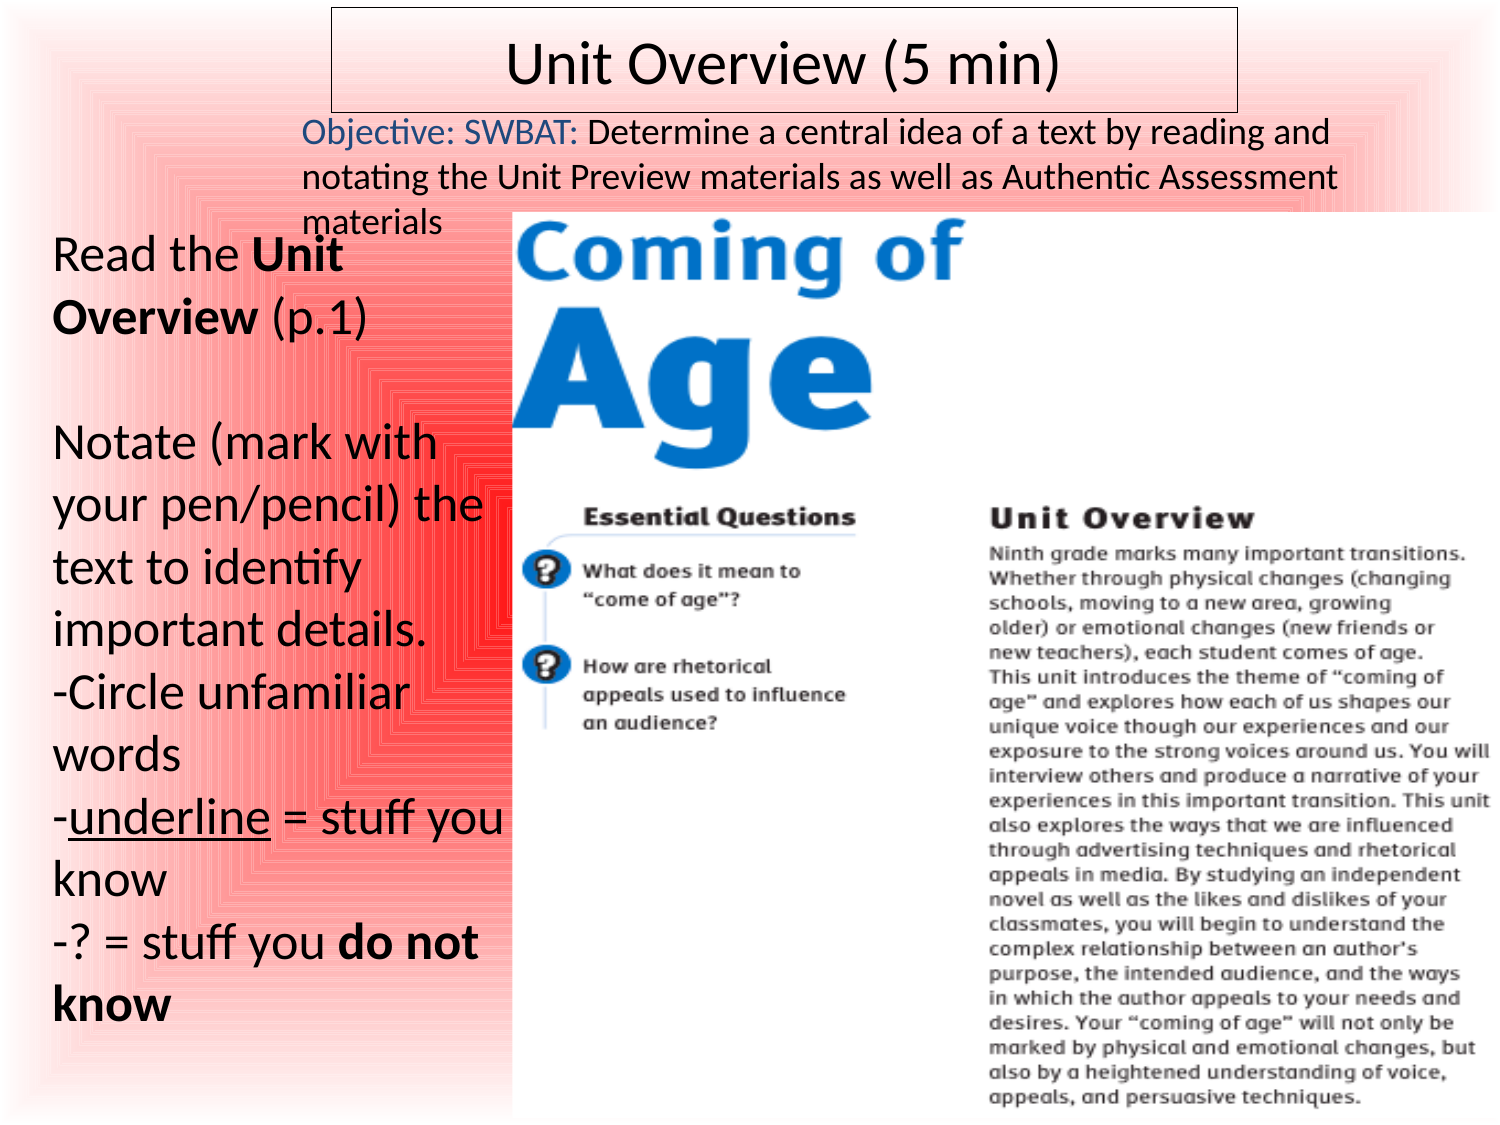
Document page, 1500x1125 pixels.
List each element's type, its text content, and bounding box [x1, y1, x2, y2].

text_box Read the Unit Overview (p.1) Notate (mark with your pen/pencil) the text to identify important details. -Circle unfamiliar words -underline = stuff you know -? = stuff you do not know [37, 212, 510, 1102]
text_box Objective: SWBAT: Determine a central idea of a text by reading and notating the Unit Preview materials as well as Authentic Assessment materials [108, 99, 1450, 212]
title Unit Overview (5 min) [331, 7, 1238, 99]
picture [512, 212, 1500, 1118]
